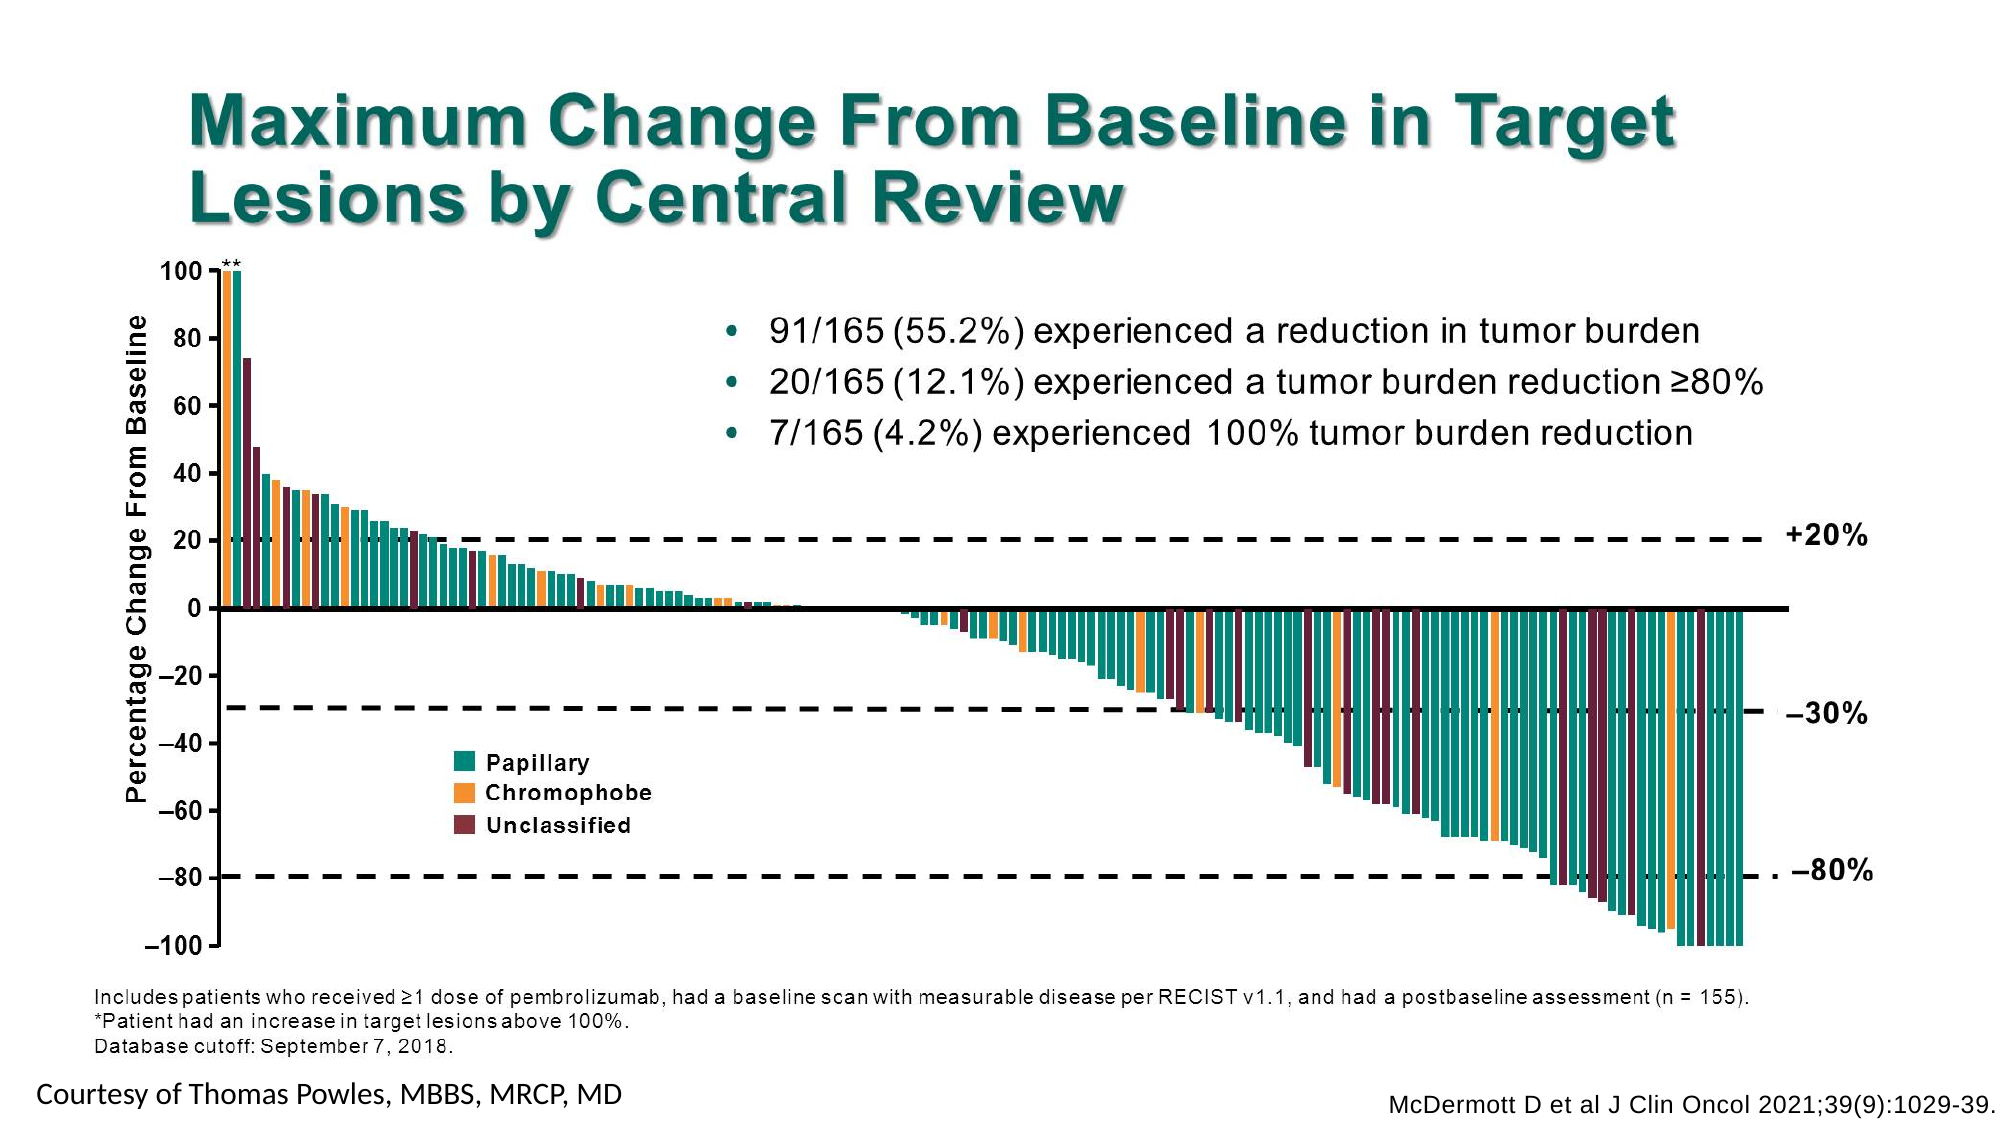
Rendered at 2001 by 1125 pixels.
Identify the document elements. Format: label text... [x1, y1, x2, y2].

picture [75, 25, 1925, 1067]
text_box McDermott D et al J Clin Oncol 2021;39(9):1029-39. [1388, 1088, 2000, 1119]
text_box Courtesy of Thomas Powles, MBBS, MRCP, MD [21, 1065, 1025, 1119]
